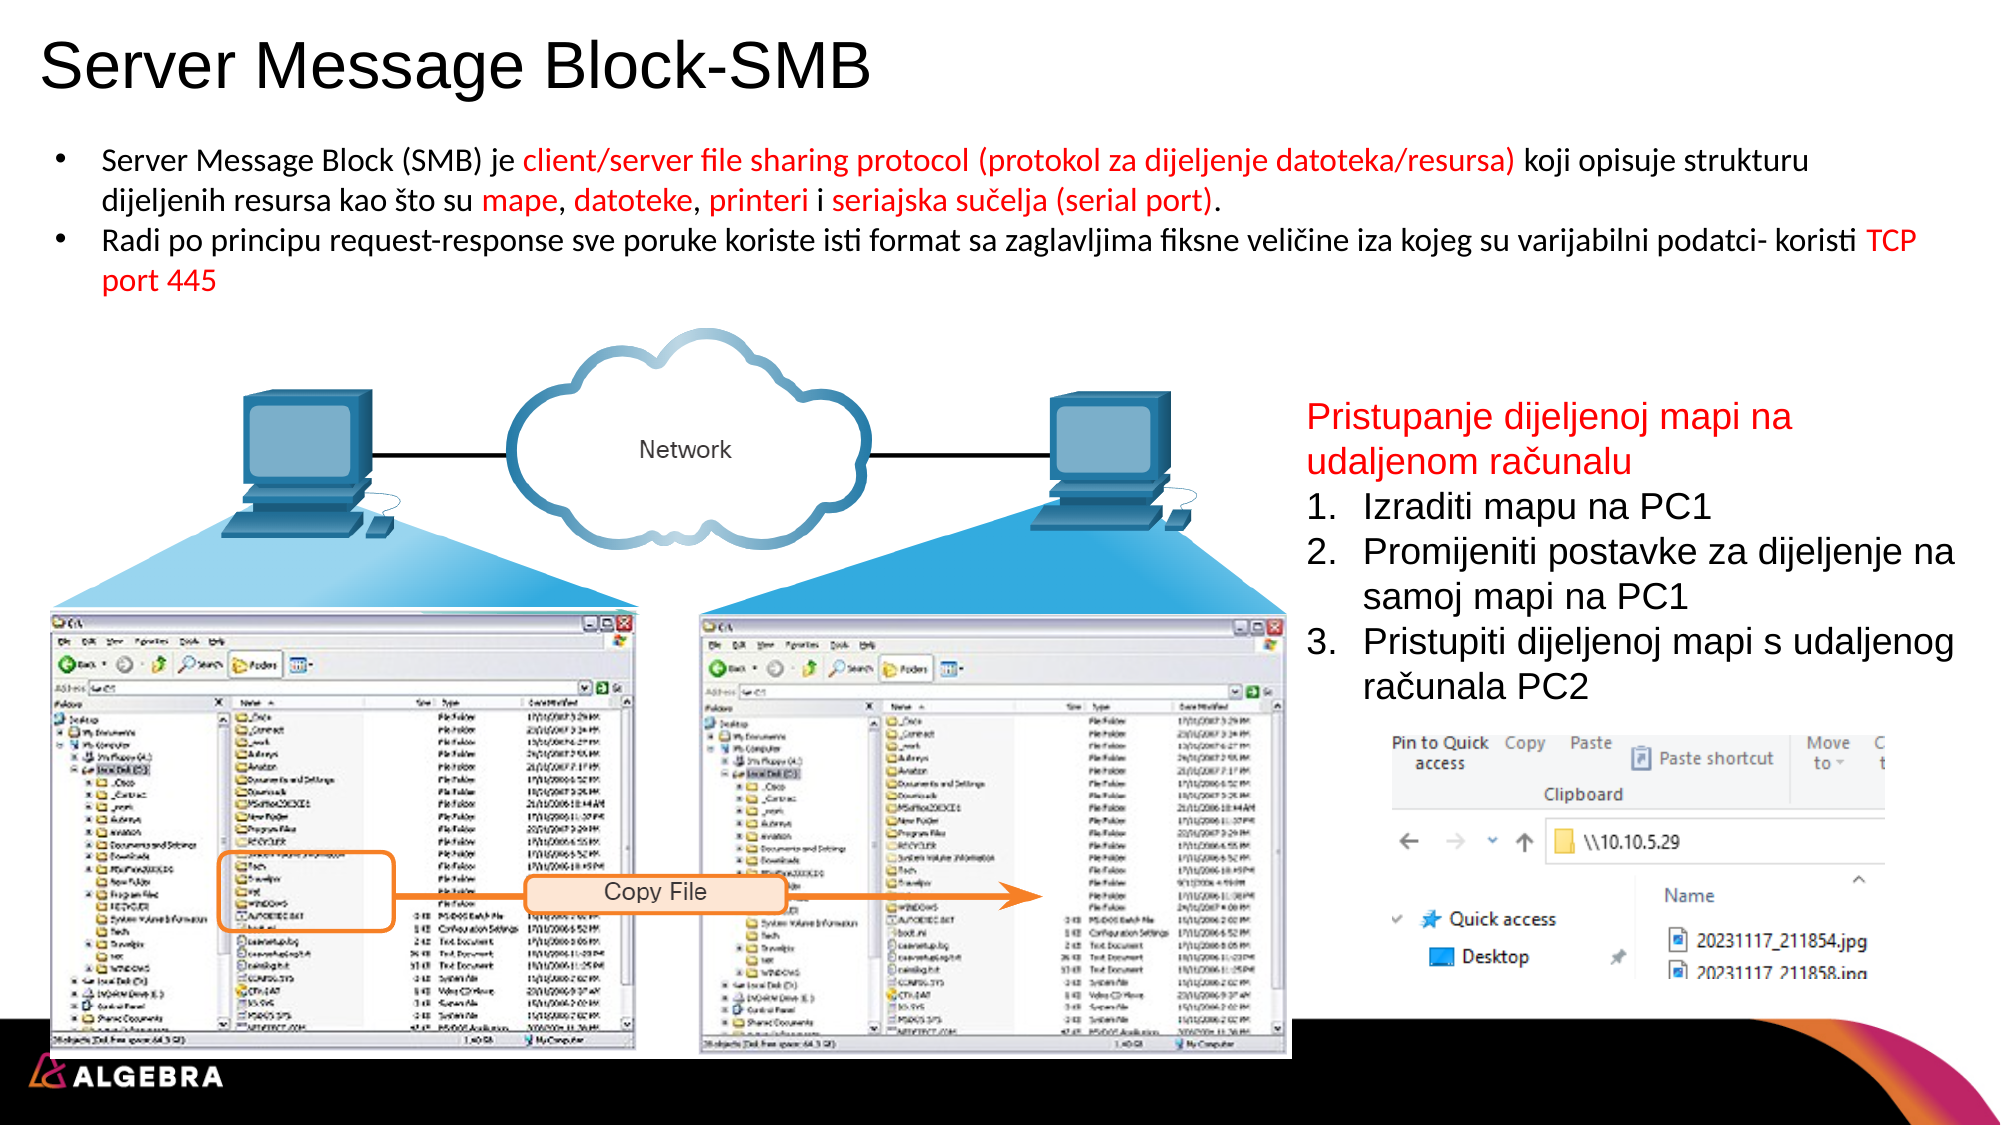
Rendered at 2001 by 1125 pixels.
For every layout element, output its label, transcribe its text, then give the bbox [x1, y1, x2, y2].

text_box Server Message Block (SMB) je client/server file sharing protocol (protokol za dijeljenje datoteka/resursa) koji opisuje strukturu dijeljenih resursa kao što su mape, datoteke, printeri i seriajska sučelja (serial port). Radi po principu request-response sve poruke koriste isti format sa zaglavljima fiksne veličine iza kojeg su varijabilni podatci- koristi TCP port 445 [39, 130, 1940, 306]
picture [0, 0, 2001, 1125]
title Server Message Block-SMB [39, 23, 1990, 200]
text_box Pristupanje dijeljenoj mapi na udaljenom računalu Izraditi mapu na PC1 Promijeniti postavke za dijeljenje na samoj mapi na PC1 Pristupiti dijeljenoj mapi s udaljenog računala PC2 [1292, 384, 1987, 715]
